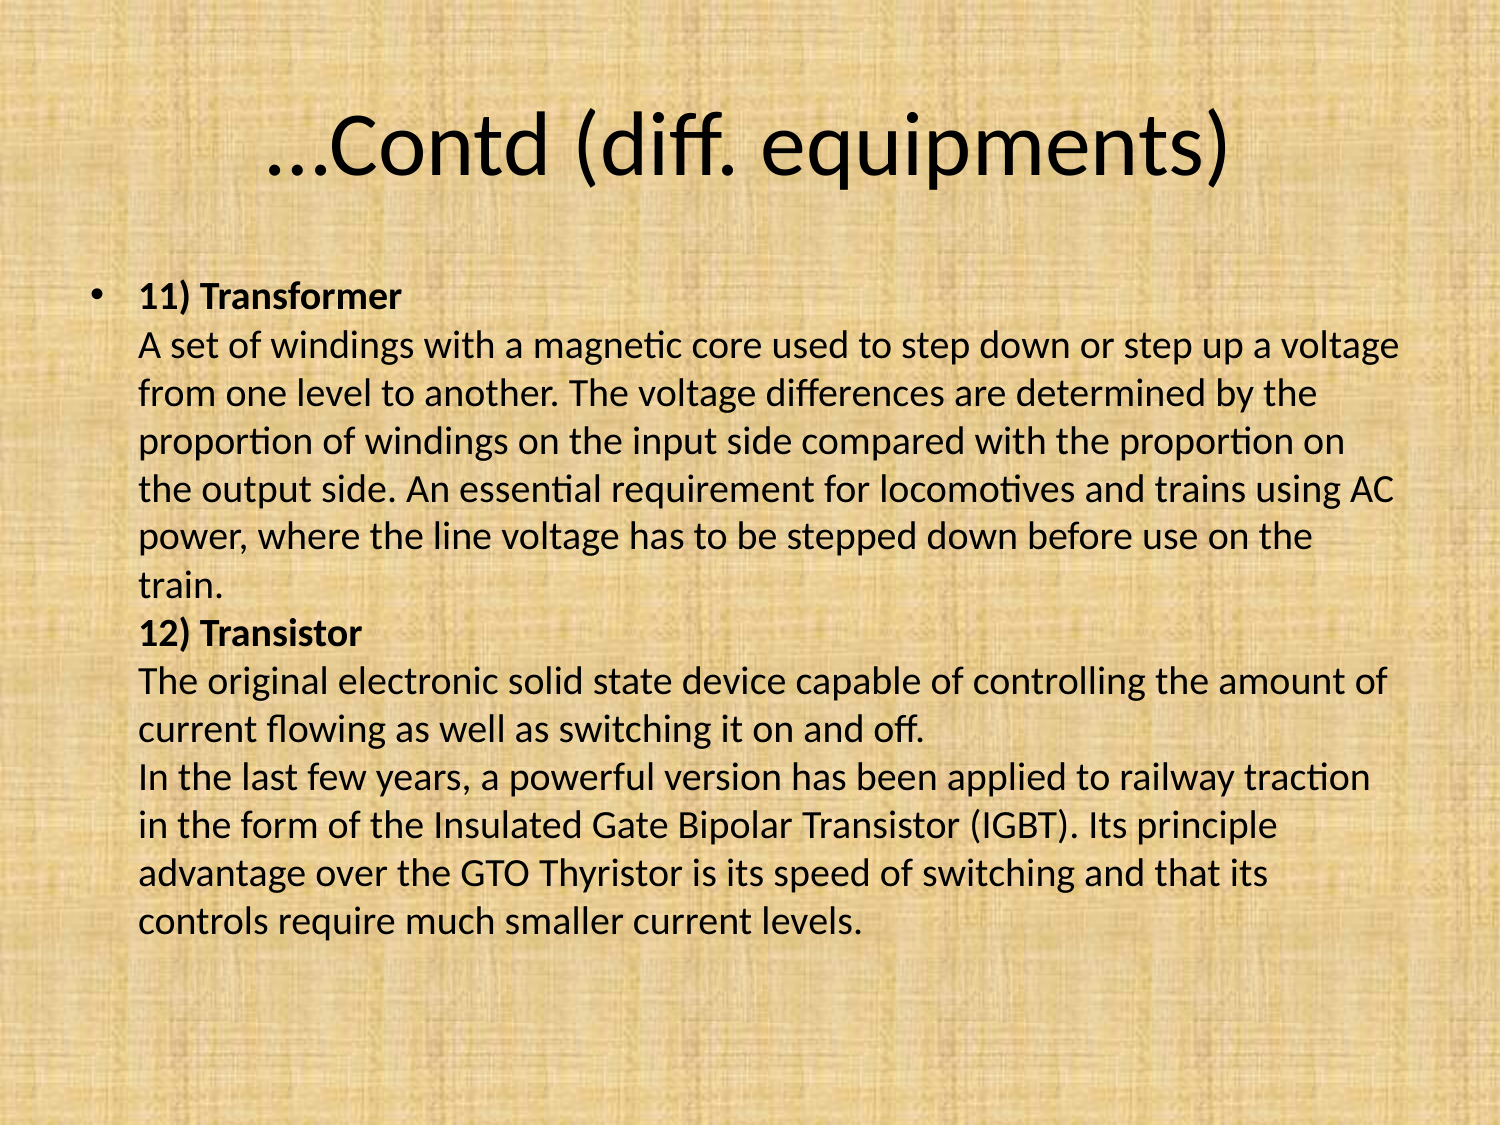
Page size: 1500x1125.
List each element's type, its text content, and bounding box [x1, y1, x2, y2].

picture [0, 0, 1500, 1125]
title …Contd (diff. equipments) [75, 45, 1425, 233]
list 11) Transformer A set of windings with a magnetic core used to step down or step up a voltage from one level to another. The voltage differences are determined by the proportion of windings on the input side compared with the proportion on the output side. An essential requirement for locomotives and trains using AC power, where the line voltage has to be stepped down before use on the train. 12) Transistor The original electronic solid state device capable of controlling the amount of current flowing as well as switching it on and off. In the last few years, a powerful version has been applied to railway traction in the form of the Insulated Gate Bipolar Transistor (IGBT). Its principle advantage over the GTO Thyristor is its speed of switching and that its controls require much smaller current levels. [75, 262, 1425, 1005]
